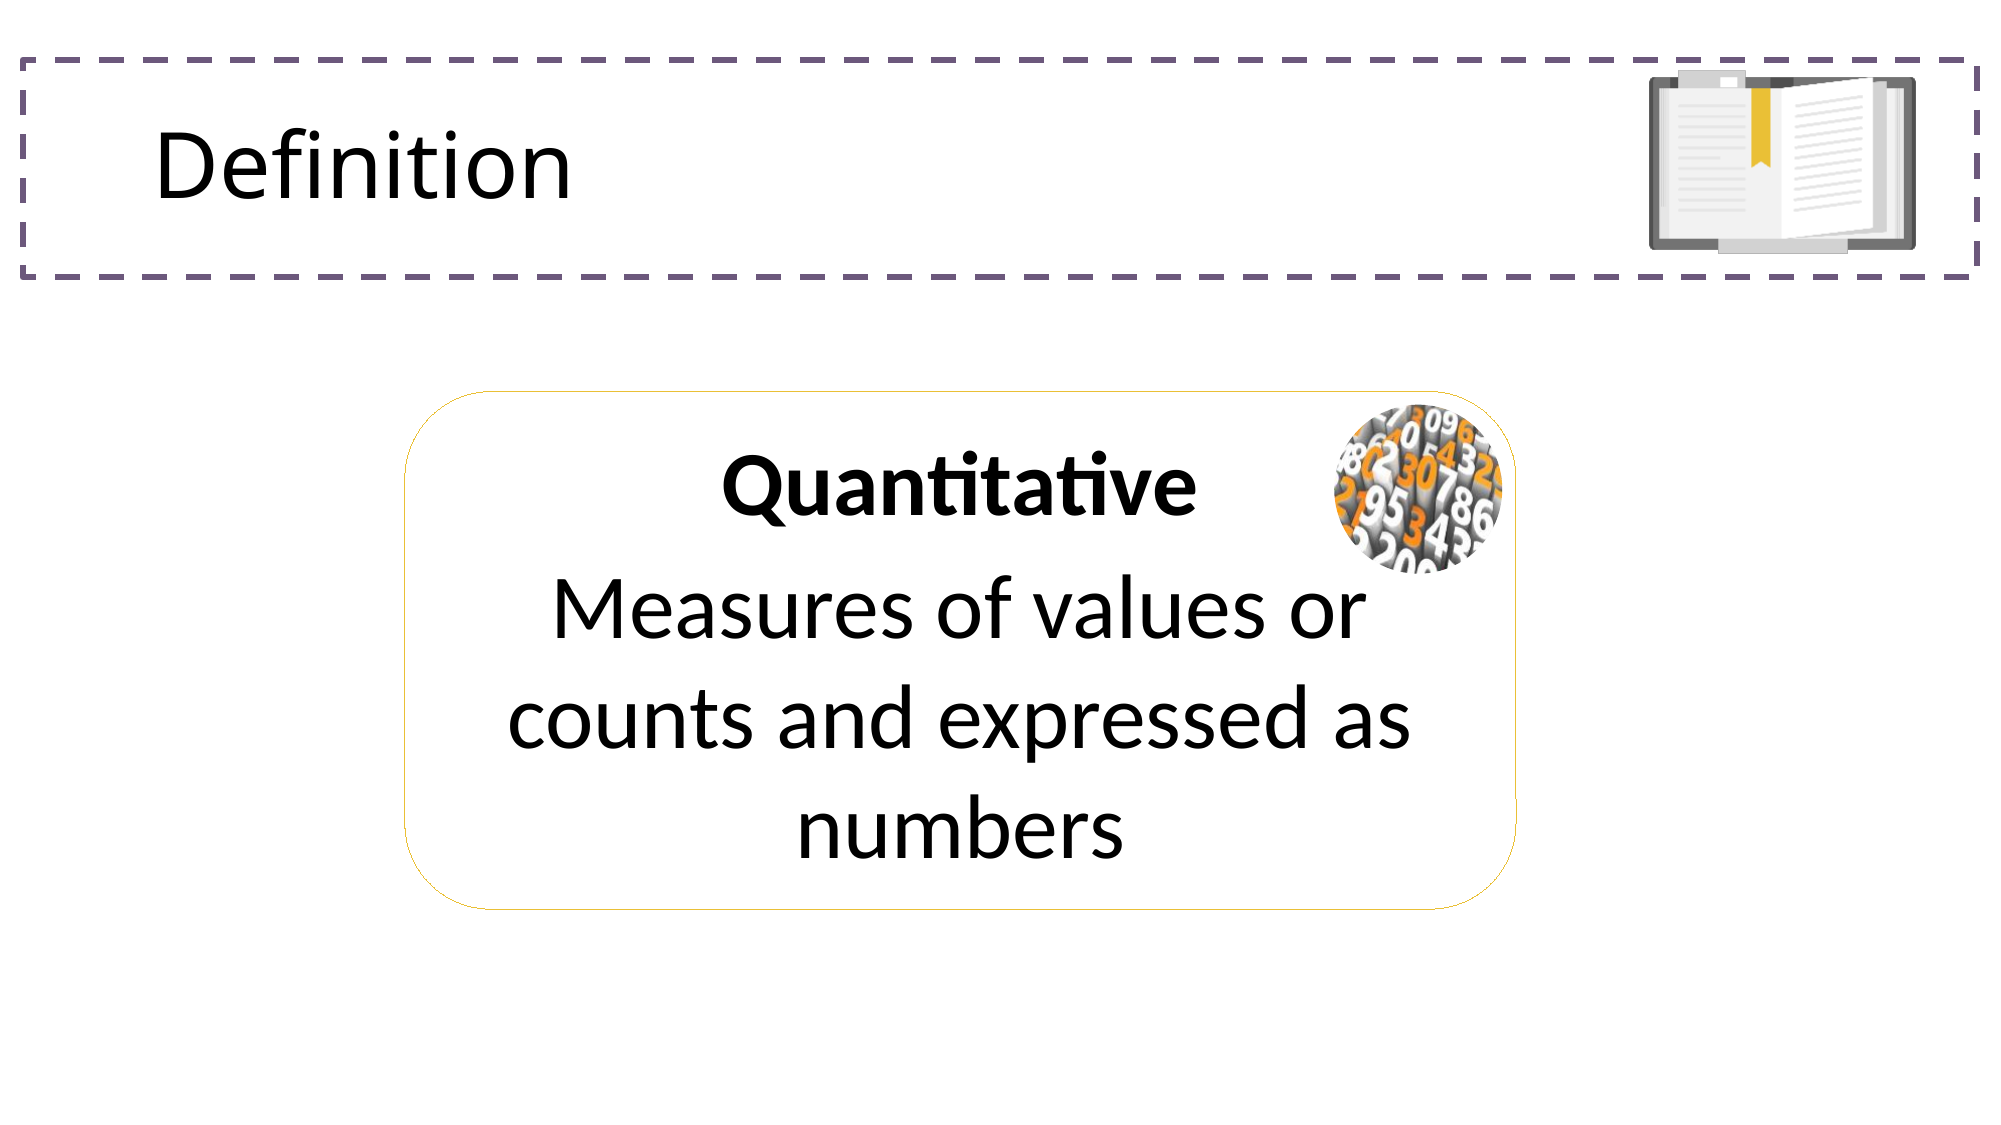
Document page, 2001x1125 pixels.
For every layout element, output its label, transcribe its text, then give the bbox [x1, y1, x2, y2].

picture [1649, 0, 1955, 341]
text_box Quantitative Measures of values or counts and expressed as numbers [404, 391, 1517, 910]
picture [1334, 404, 1503, 574]
title Definition [137, 59, 1863, 278]
